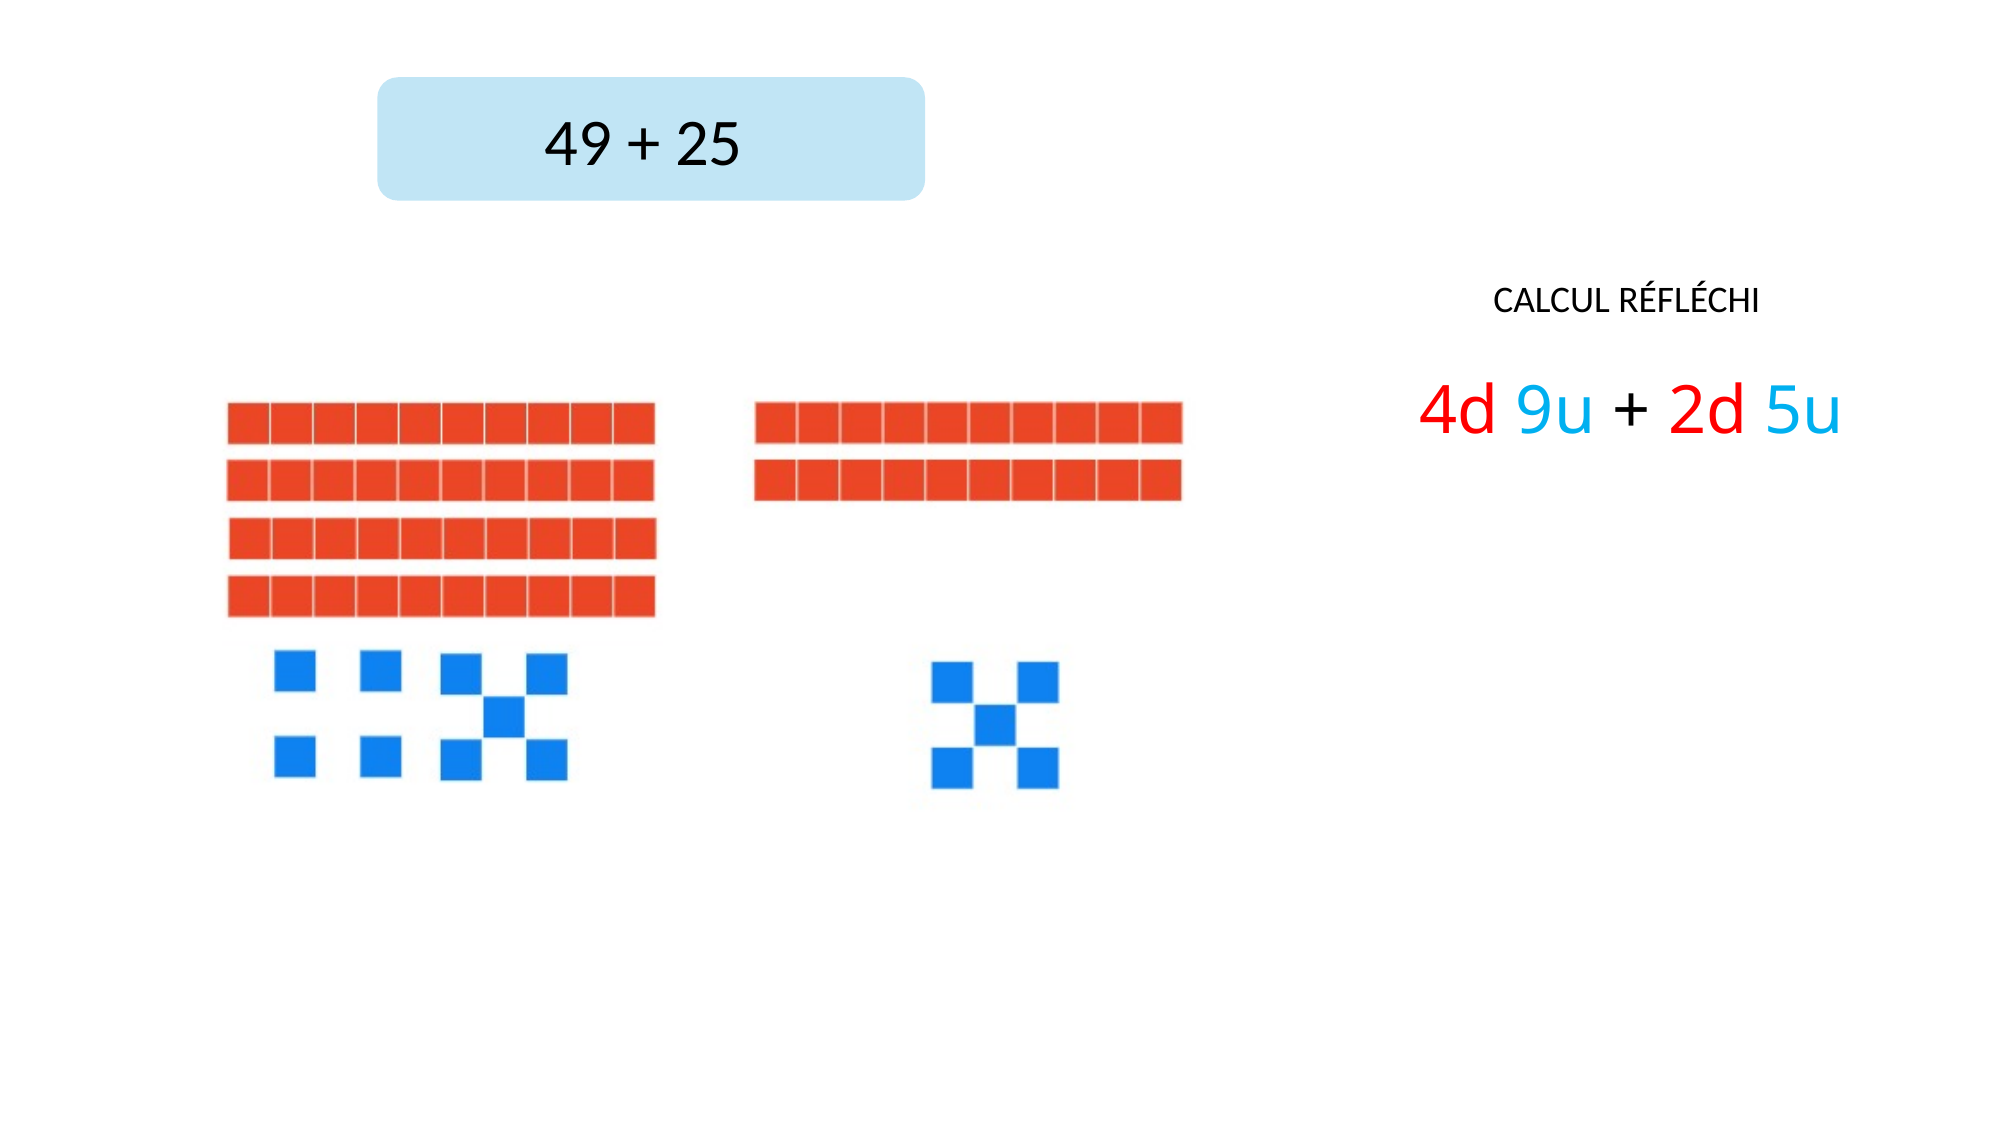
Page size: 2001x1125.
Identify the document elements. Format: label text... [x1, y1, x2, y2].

text_box 49 + 25 [375, 75, 927, 203]
text_box CALCUL RÉFLÉCHI [1478, 268, 1786, 328]
text_box 4d 9u + 2d 5u [1330, 359, 1933, 454]
picture [141, 315, 1269, 875]
